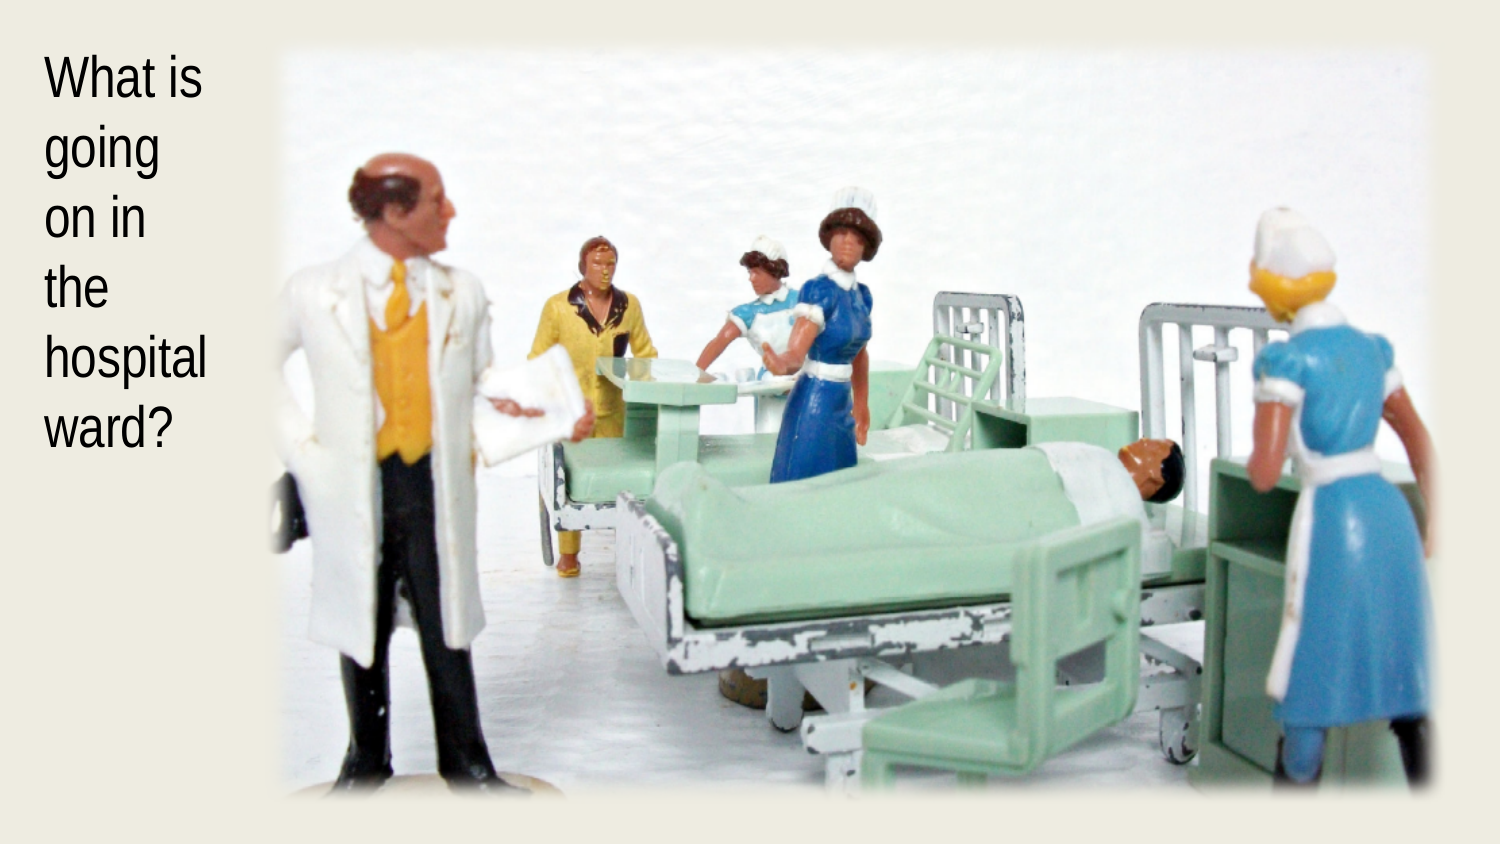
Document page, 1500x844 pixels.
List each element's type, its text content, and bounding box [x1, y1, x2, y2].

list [265, 31, 1448, 804]
text_box What is going on in the hospital ward? [29, 32, 231, 467]
